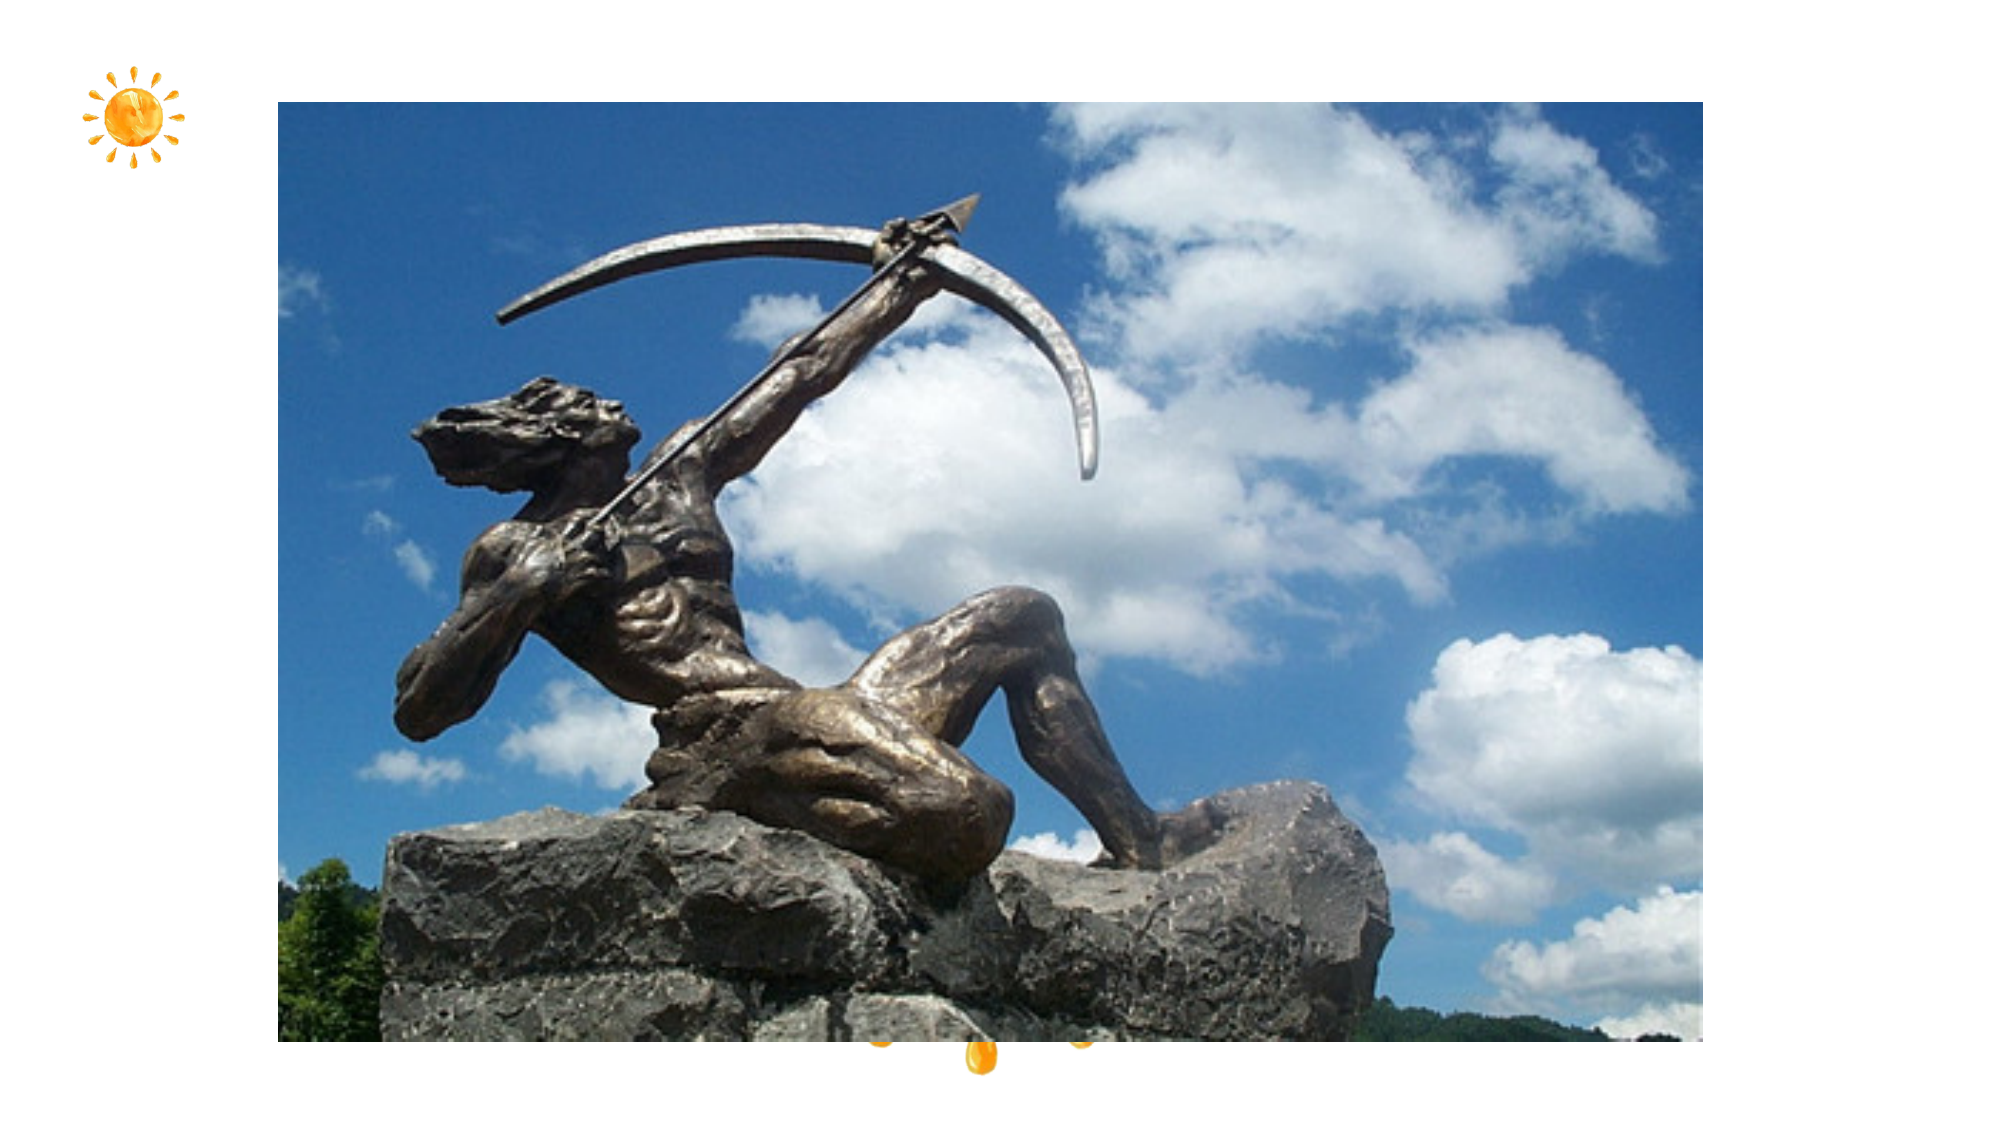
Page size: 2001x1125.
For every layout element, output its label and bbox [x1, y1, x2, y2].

picture [82, 66, 185, 169]
picture [278, 102, 1703, 1077]
